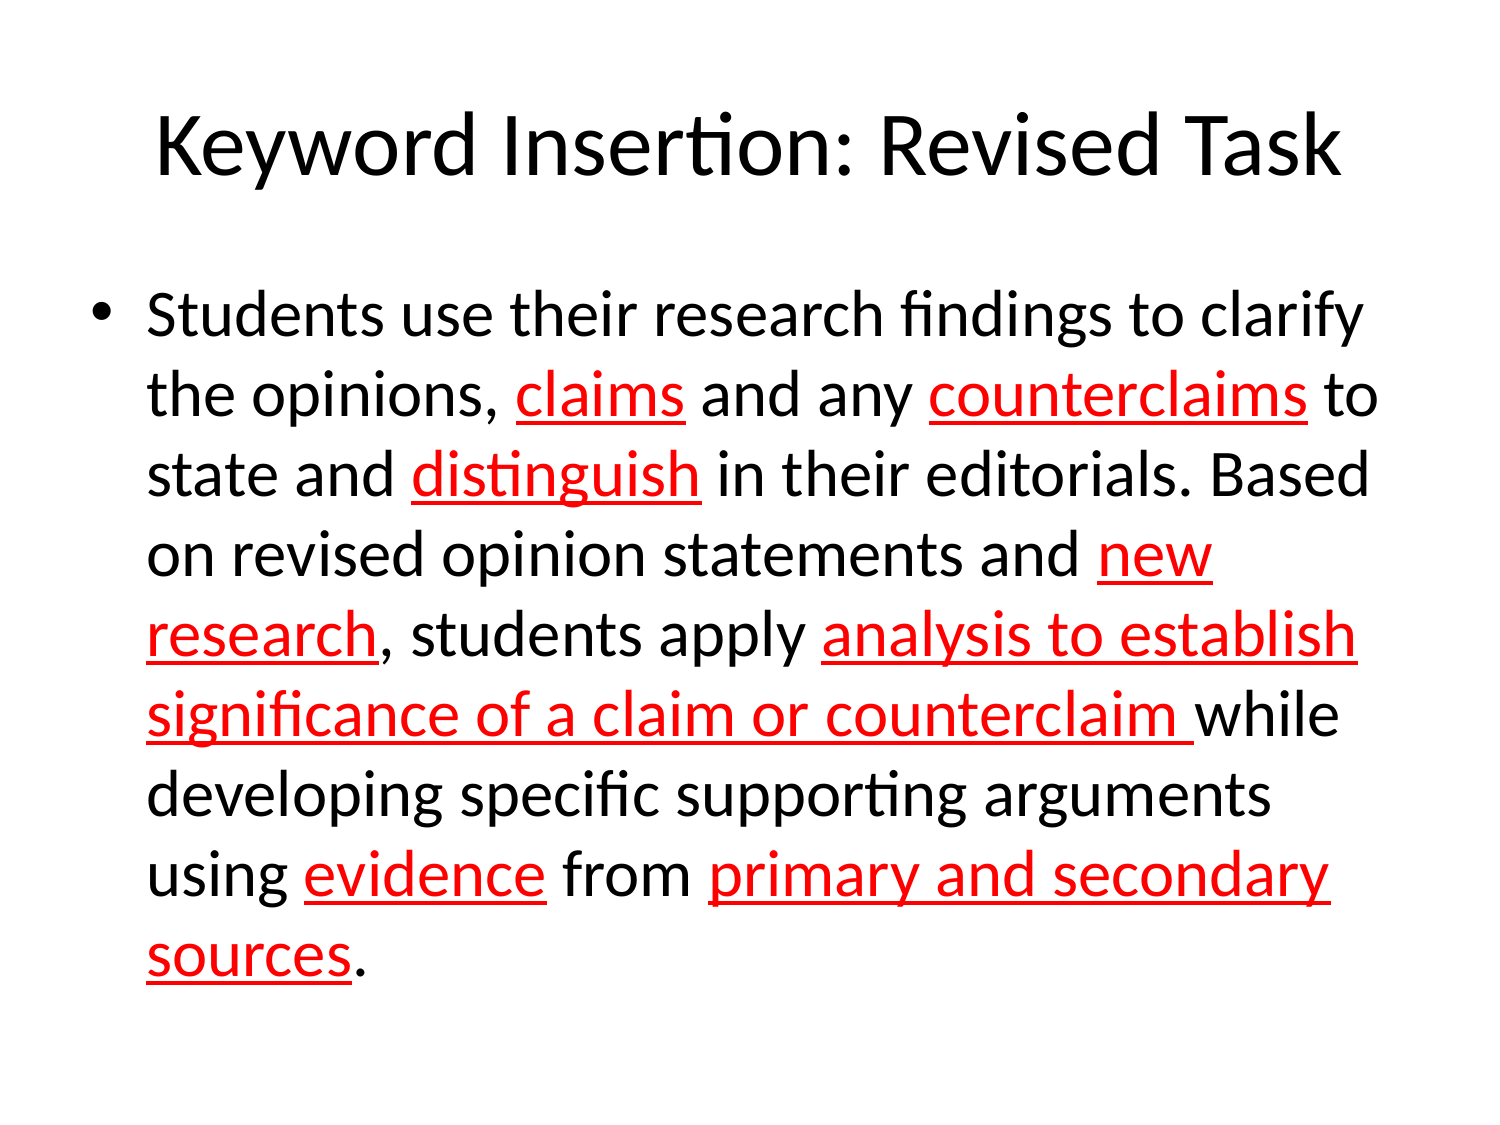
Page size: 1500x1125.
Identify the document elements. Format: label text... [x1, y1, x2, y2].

list Students use their research findings to clarify the opinions, claims and any counterclaims to state and distinguish in their editorials. Based on revised opinion statements and new research, students apply analysis to establish significance of a claim or counterclaim while developing specific supporting arguments using evidence from primary and secondary sources. [75, 262, 1425, 1005]
title Keyword Insertion: Revised Task [75, 45, 1425, 233]
